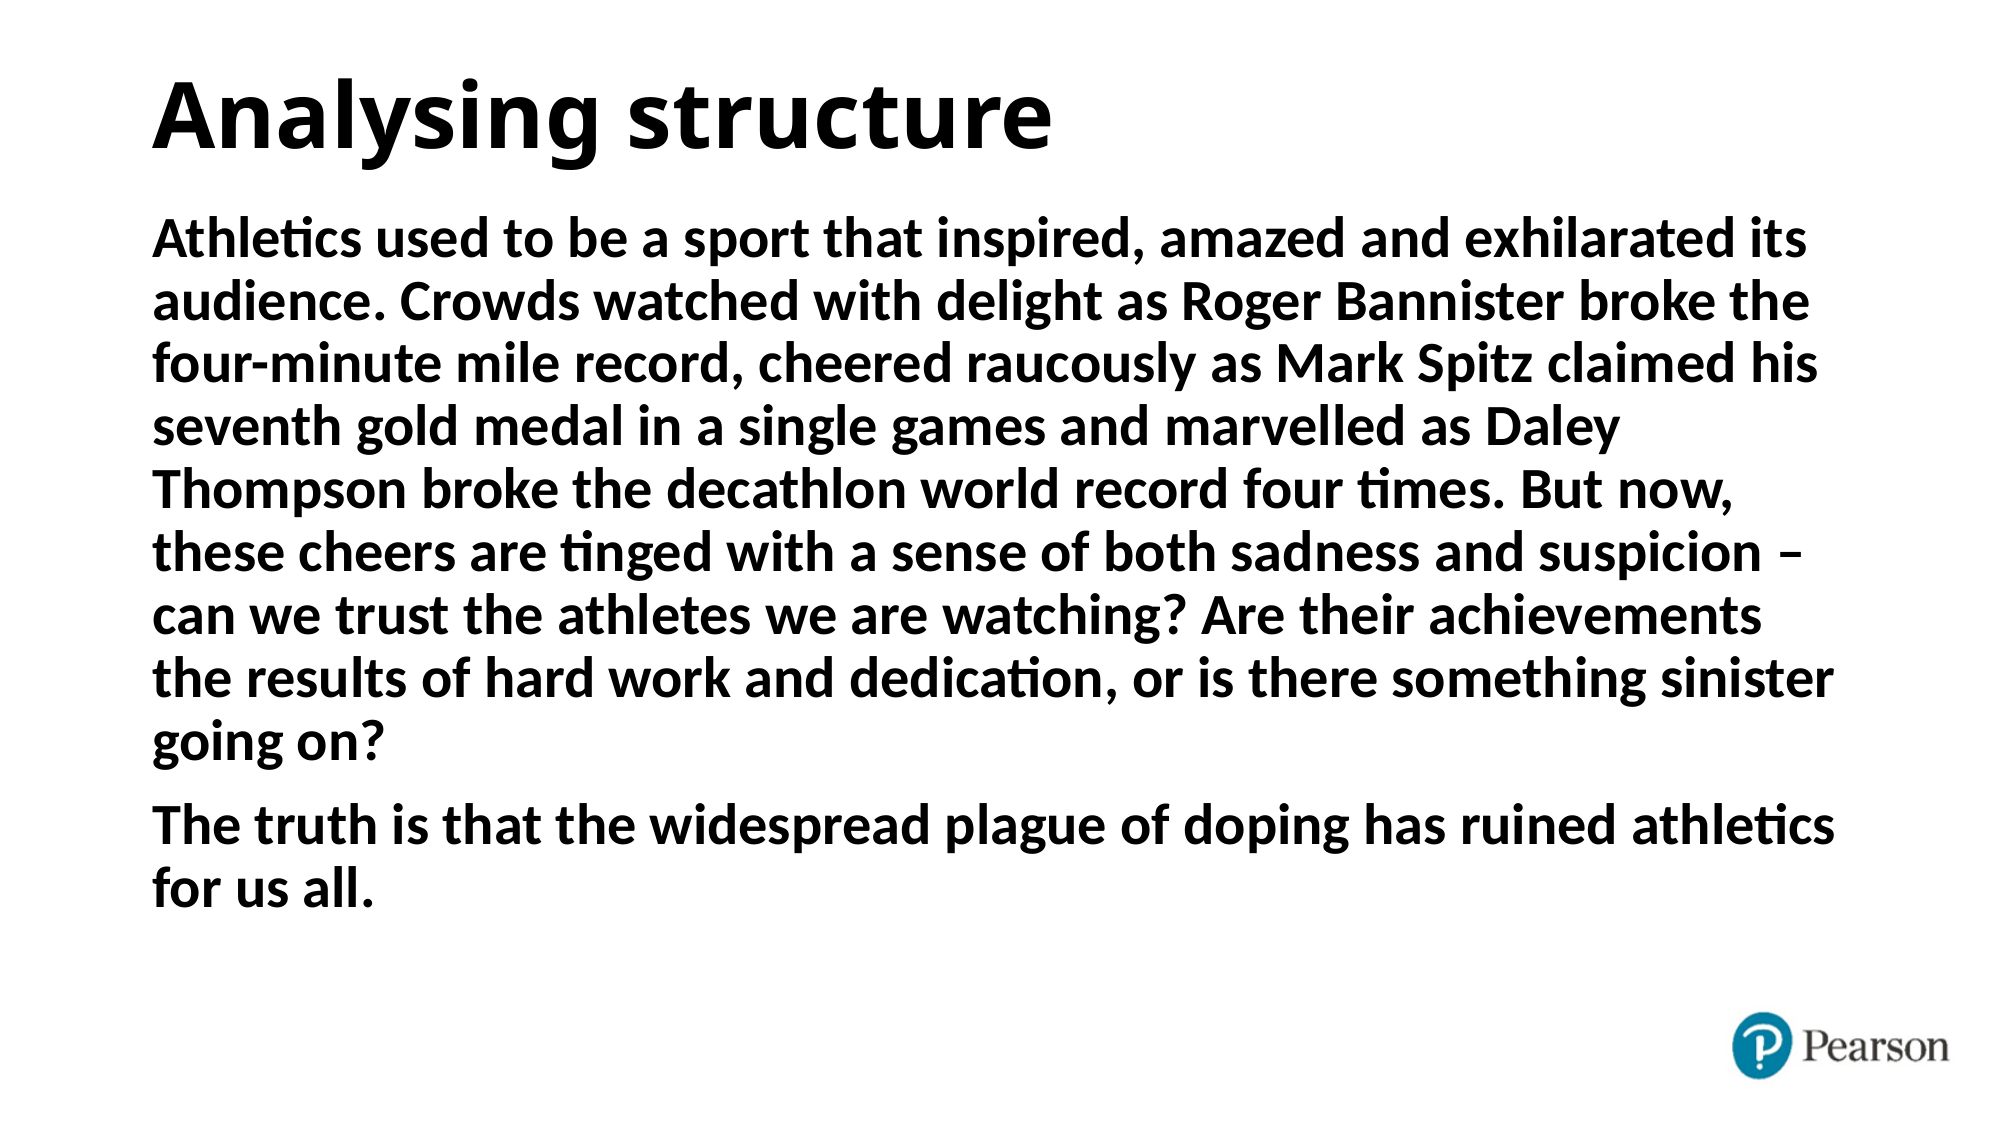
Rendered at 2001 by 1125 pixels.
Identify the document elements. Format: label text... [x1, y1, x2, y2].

title Analysing structure [137, 59, 1863, 177]
list Athletics used to be a sport that inspired, amazed and exhilarated its audience. Crowds watched with delight as Roger Bannister broke the four-minute mile record, cheered raucously as Mark Spitz claimed his seventh gold medal in a single games and marvelled as Daley Thompson broke the decathlon world record four times. But now, these cheers are tinged with a sense of both sadness and suspicion – can we trust the athletes we are watching? Are their achievements the results of hard work and dedication, or is there something sinister going on? The truth is that the widespread plague of doping has ruined athletics for us all. [137, 199, 1863, 1014]
picture [1722, 997, 1960, 1090]
